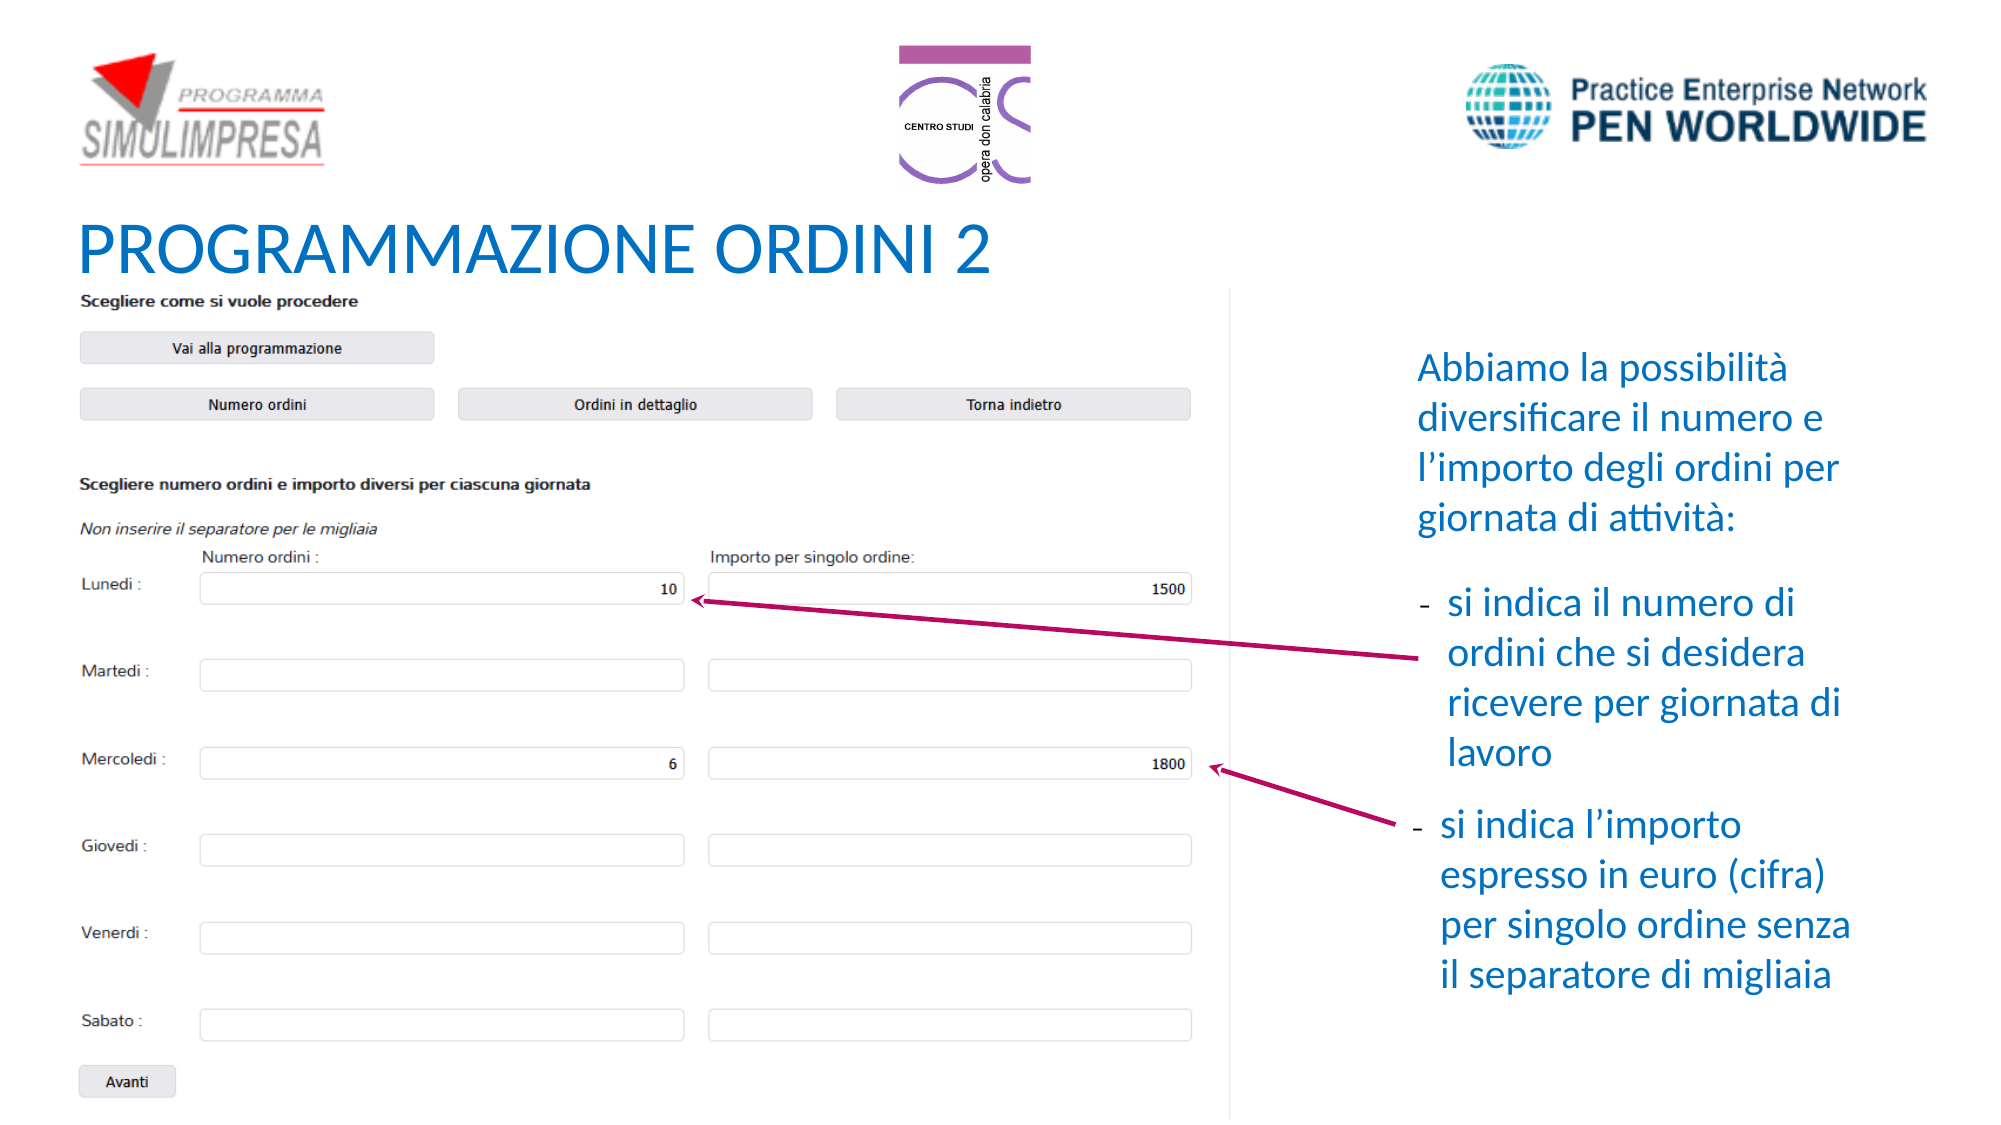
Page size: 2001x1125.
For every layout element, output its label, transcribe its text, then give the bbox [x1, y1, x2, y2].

text_box si indica il numero di ordini che si desidera ricevere per giornata di lavoro [1402, 566, 1860, 782]
subtitle PROGRAMMAZIONE ORDINI 2 [62, 201, 1927, 319]
picture [896, 42, 1034, 188]
picture [76, 50, 336, 168]
picture [1466, 64, 1927, 149]
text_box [1208, 765, 1396, 825]
text_box Abbiamo la possibilità diversificare il numero e l’importo degli ordini per giornata di attività: [1402, 332, 1947, 548]
picture [74, 287, 1231, 1120]
text_box si indica l’importo espresso in euro (cifra) per singolo ordine senza il separatore di migliaia [1395, 789, 1867, 1005]
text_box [690, 599, 1419, 659]
